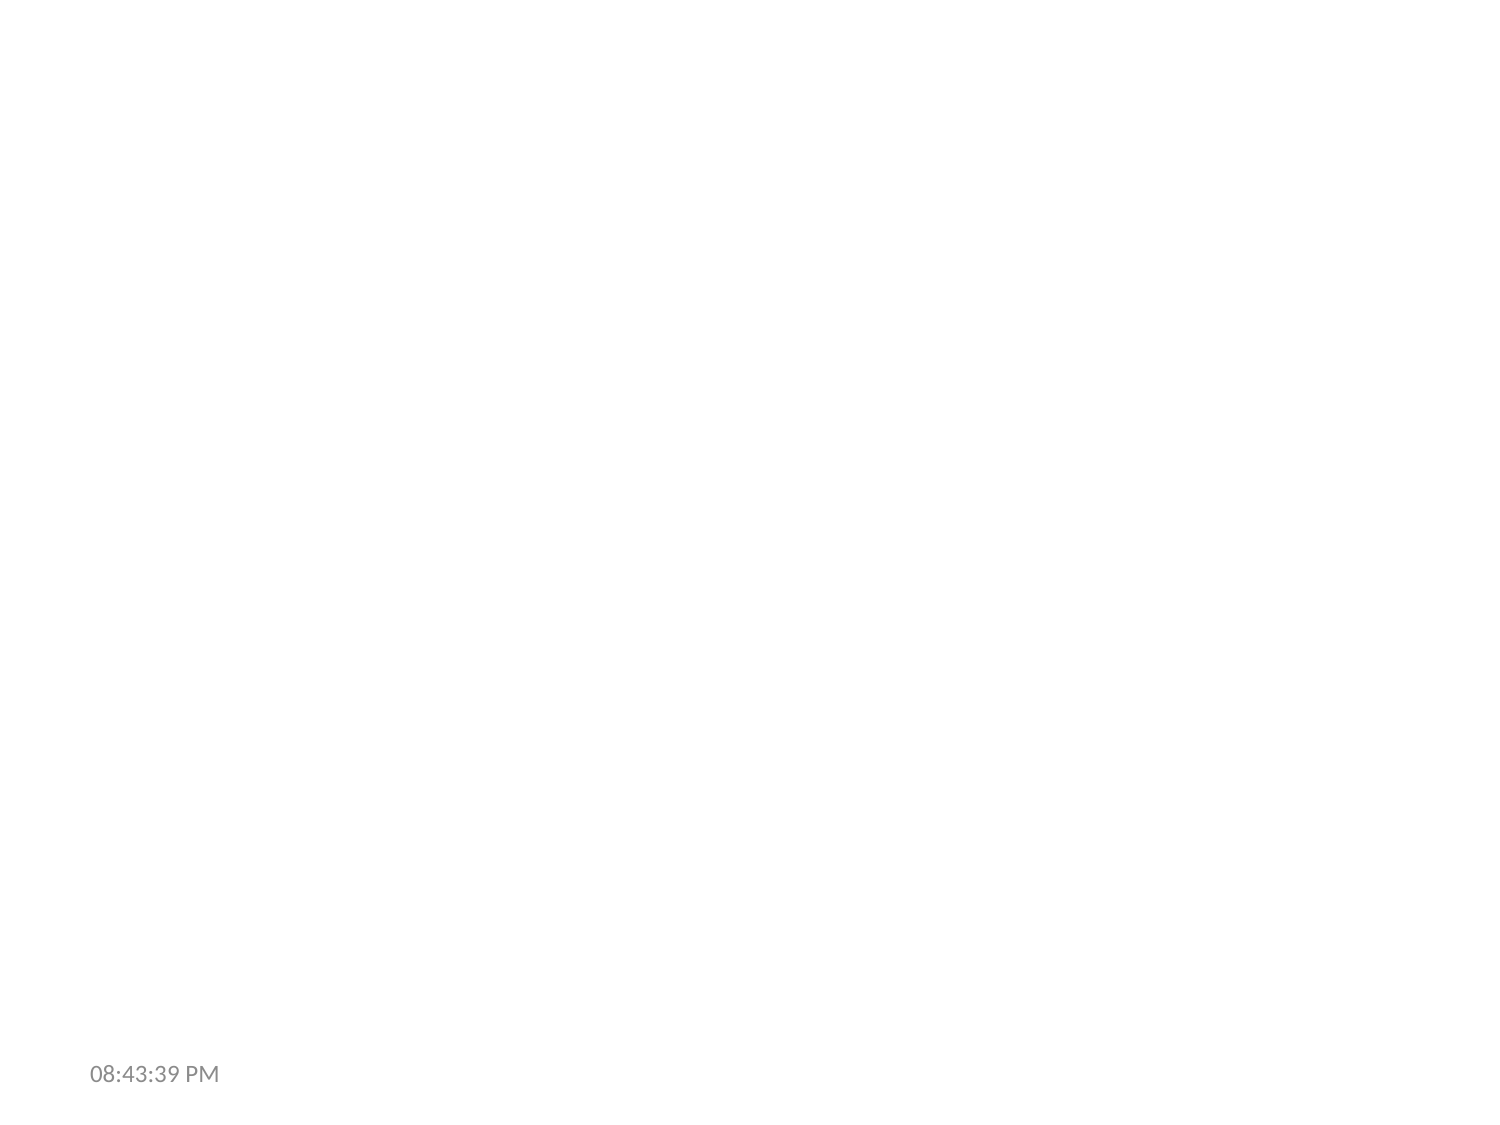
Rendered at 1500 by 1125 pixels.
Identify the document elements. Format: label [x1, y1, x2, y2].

slide_number [75, 1042, 425, 1103]
